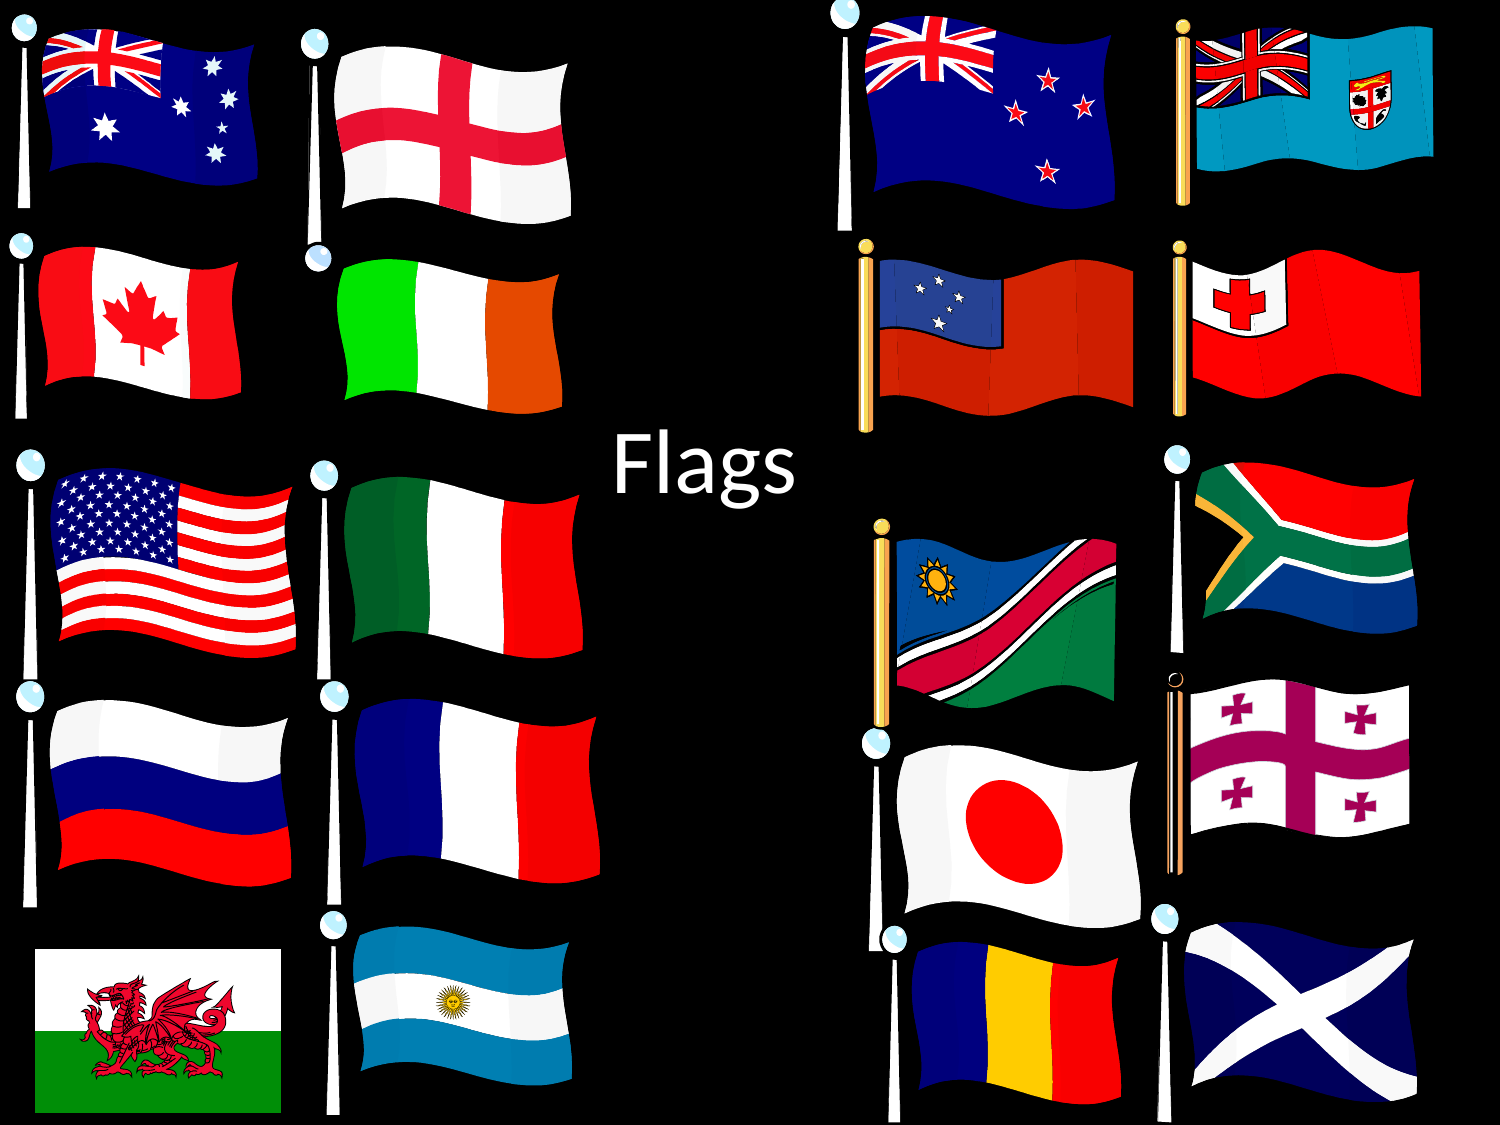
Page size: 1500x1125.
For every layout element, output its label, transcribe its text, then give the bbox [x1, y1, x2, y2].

picture [316, 907, 581, 1116]
picture [1167, 238, 1427, 419]
picture [1160, 440, 1425, 654]
picture [1160, 668, 1416, 879]
picture [6, 229, 248, 419]
picture [33, 947, 283, 1114]
picture [852, 236, 1140, 436]
picture [12, 445, 304, 908]
picture [8, 10, 265, 209]
picture [306, 456, 607, 905]
picture [857, 515, 1424, 1123]
picture [1170, 16, 1440, 209]
picture [826, 0, 1123, 231]
title Flags [501, 335, 907, 578]
picture [297, 24, 579, 438]
